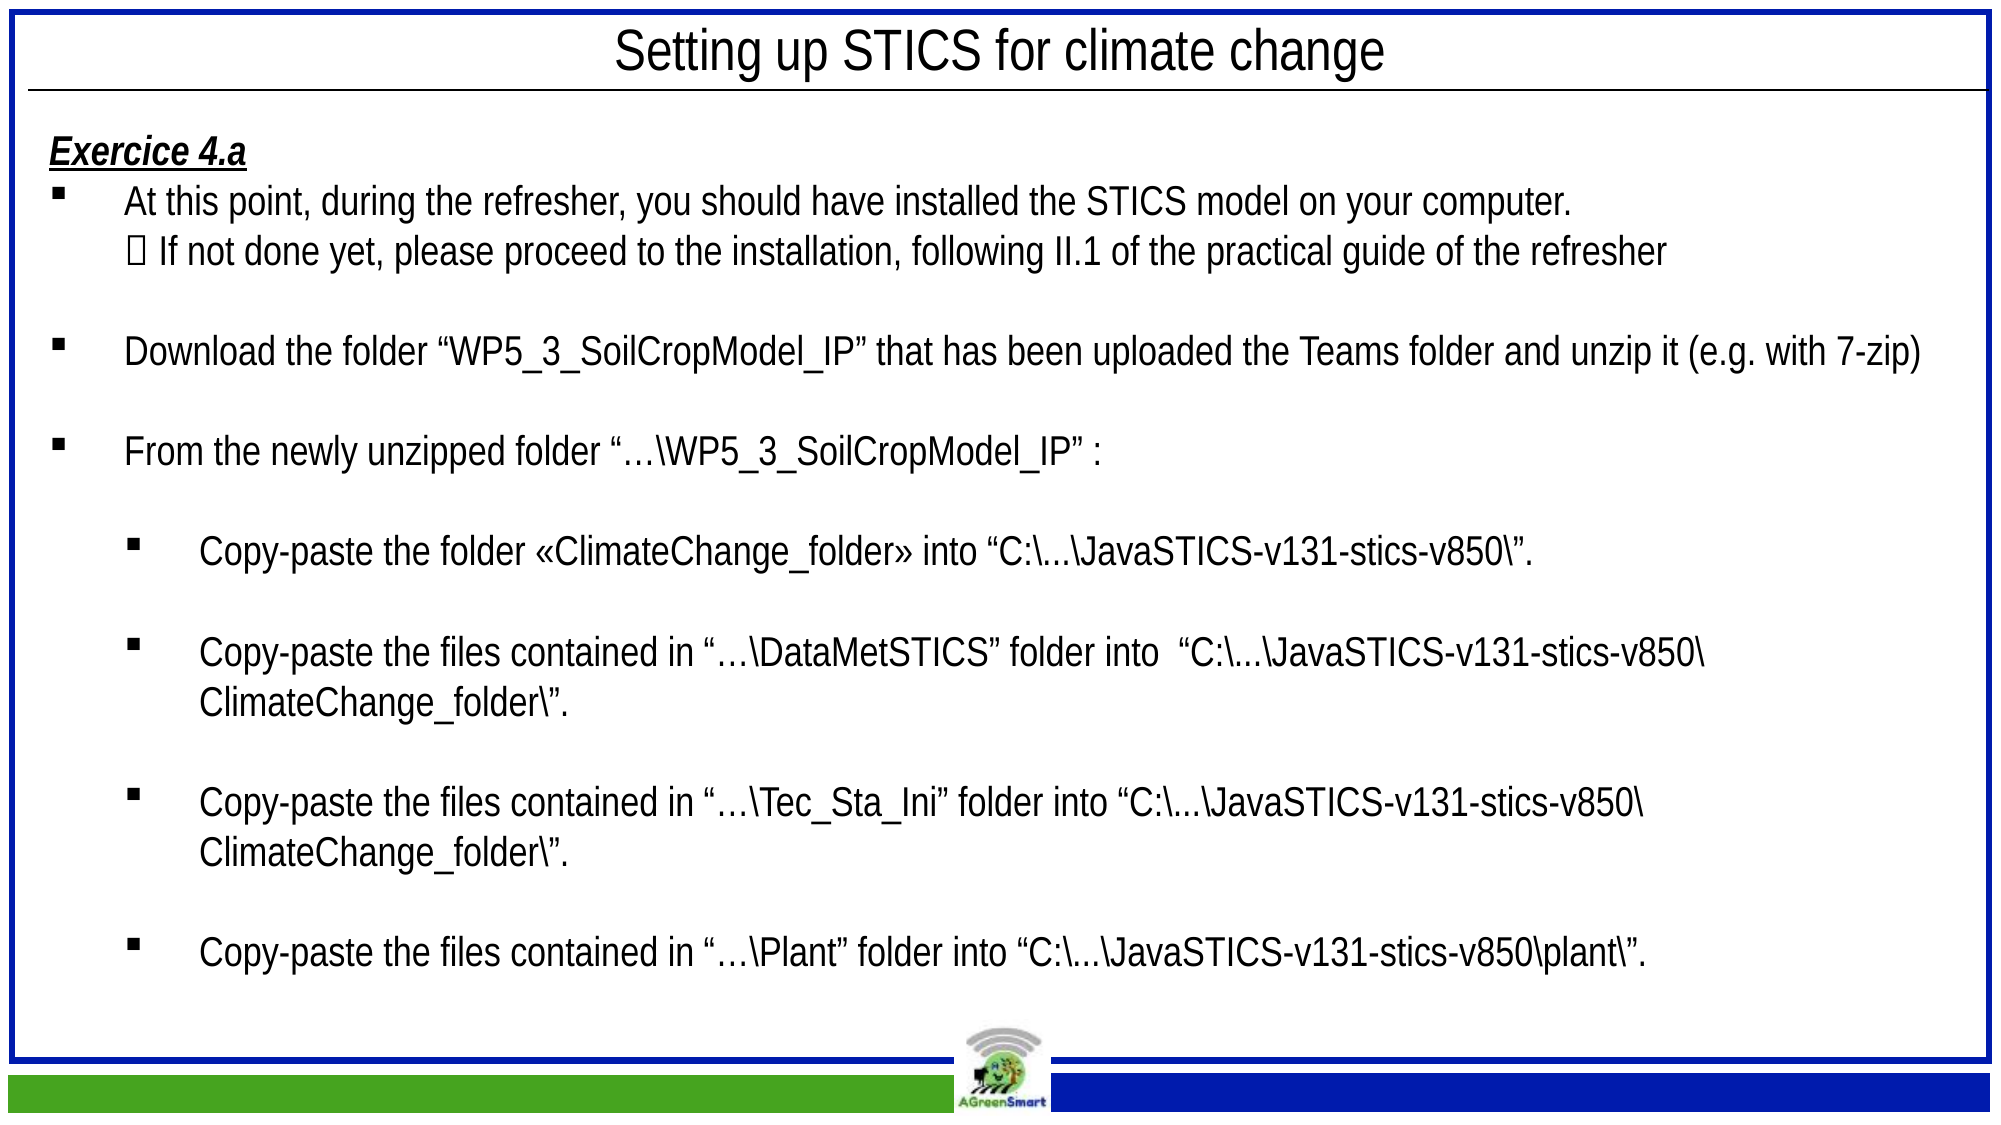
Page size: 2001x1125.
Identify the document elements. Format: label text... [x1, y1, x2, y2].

text_box Setting up STICS for climate change [0, 5, 2000, 90]
text_box Exercice 4.a At this point, during the refresher, you should have installed the STICS model on your computer.  If not done yet, please proceed to the installation, following II.1 of the practical guide of the refresher Download the folder “WP5_3_SoilCropModel_IP” that has been uploaded the Teams folder and unzip it (e.g. with 7-zip) From the newly unzipped folder “…\WP5_3_SoilCropModel_IP” : Copy-paste the folder «ClimateChange_folder» into “C:\...\JavaSTICS-v131-stics-v850\”. Copy-paste the files contained in “…\DataMetSTICS” folder into “C:\...\JavaSTICS-v131-stics-v850\ClimateChange_folder\”. Copy-paste the files contained in “…\Tec_Sta_Ini” folder into “C:\...\JavaSTICS-v131-stics-v850\ClimateChange_folder\”. Copy-paste the files contained in “…\Plant” folder into “C:\...\JavaSTICS-v131-stics-v850\plant\”. [34, 116, 2000, 1082]
picture [954, 1082, 1051, 1116]
